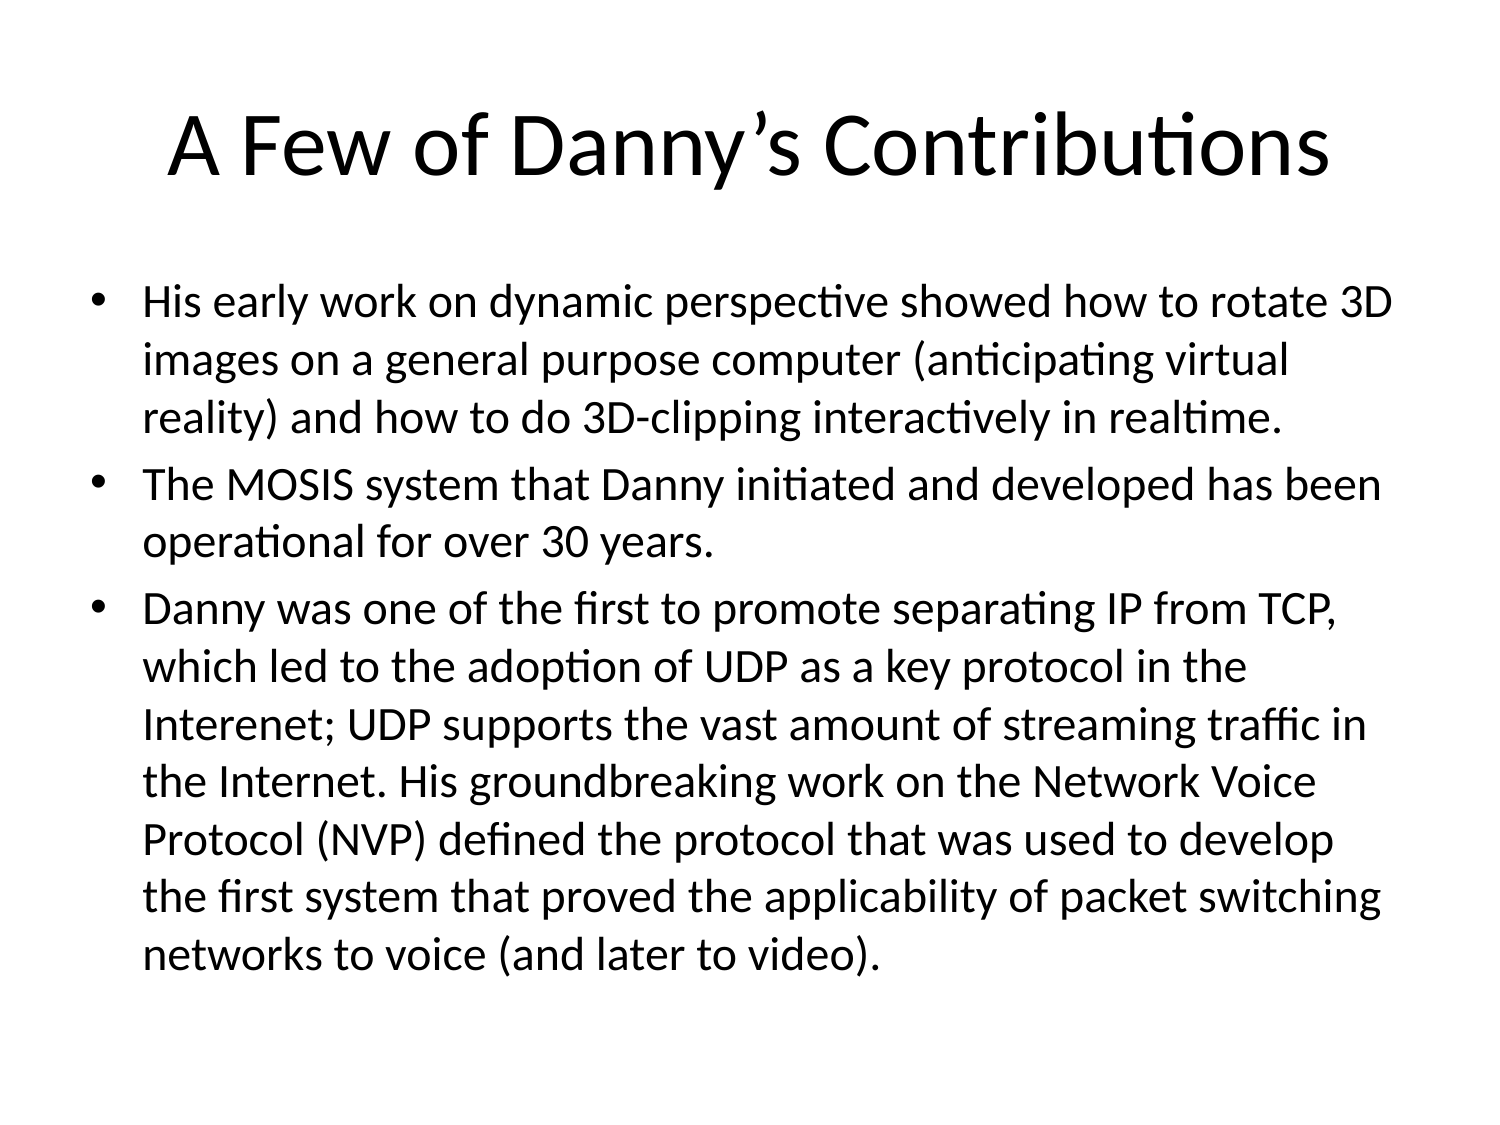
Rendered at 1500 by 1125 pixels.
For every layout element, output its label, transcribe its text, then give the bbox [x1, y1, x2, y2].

title A Few of Danny’s Contributions [75, 45, 1425, 233]
list His early work on dynamic perspective showed how to rotate 3D images on a general purpose computer (anticipating virtual reality) and how to do 3D-clipping interactively in realtime. The MOSIS system that Danny initiated and developed has been operational for over 30 years. Danny was one of the first to promote separating IP from TCP, which led to the adoption of UDP as a key protocol in the Interenet; UDP supports the vast amount of streaming traffic in the Internet. His groundbreaking work on the Network Voice Protocol (NVP) defined the protocol that was used to develop the first system that proved the applicability of packet switching networks to voice (and later to video). [75, 262, 1425, 1005]
